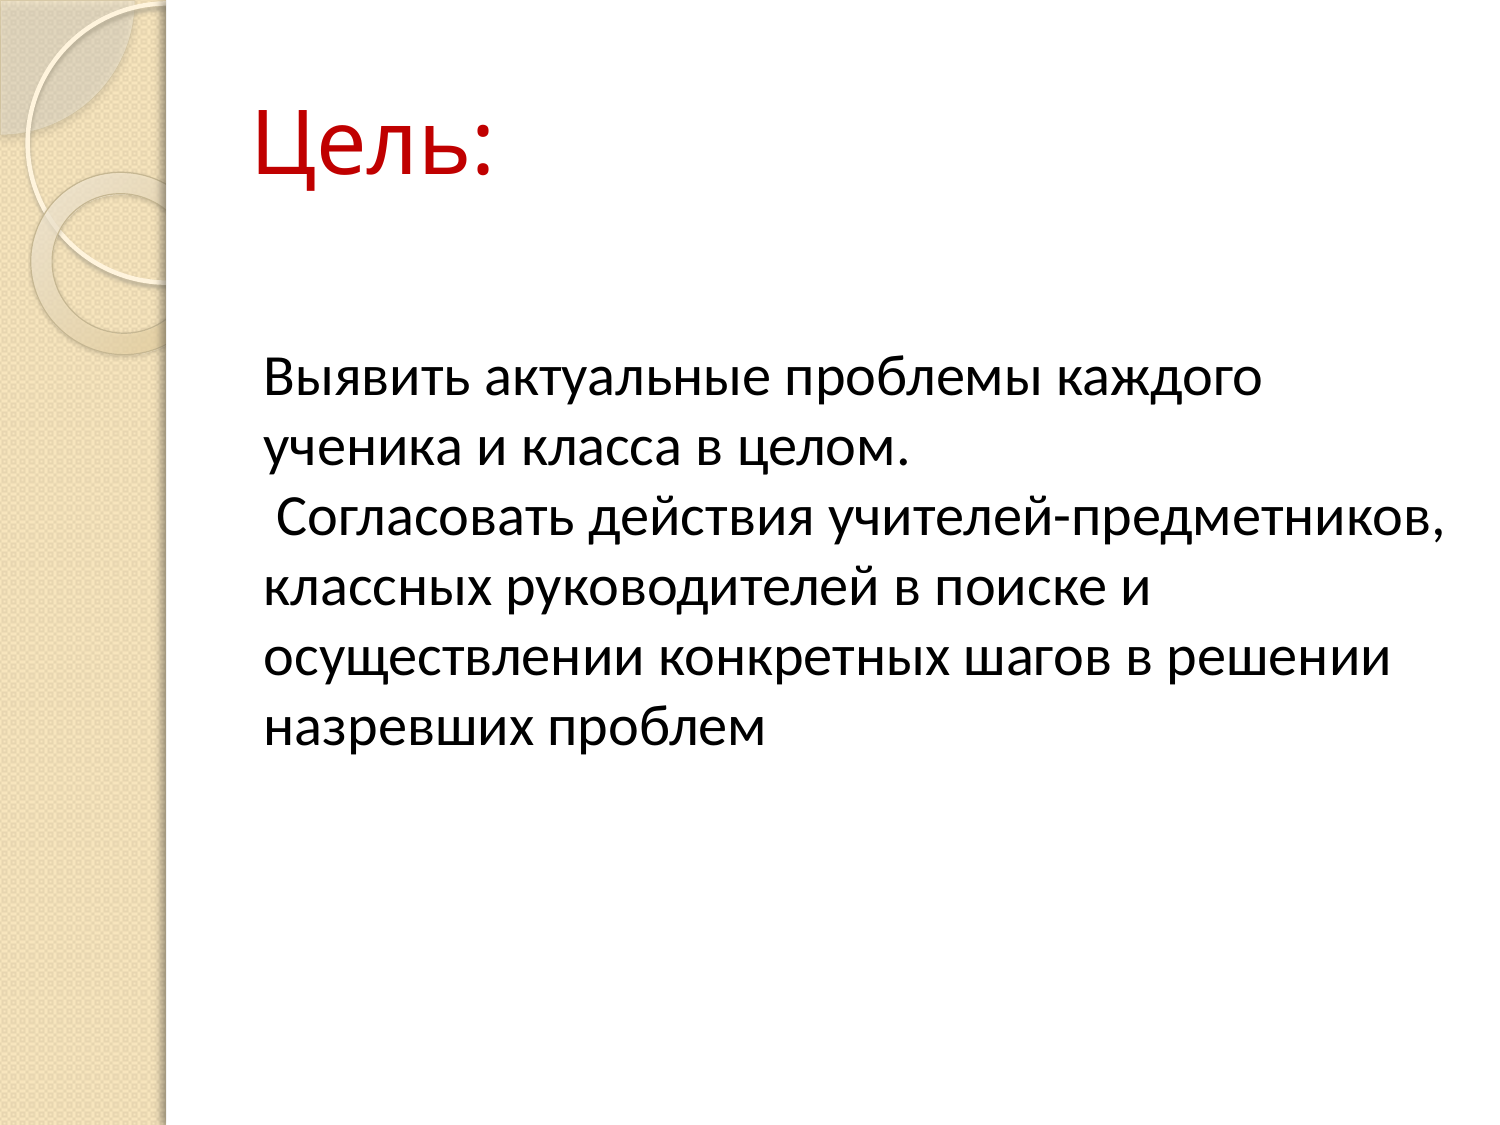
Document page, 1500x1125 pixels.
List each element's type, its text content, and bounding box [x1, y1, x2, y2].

list Выявить актуальные проблемы каждого ученика и класса в целом. Согласовать действия учителей-предметников, классных руководителей в поиске и осуществлении конкретных шагов в решении назревших проблем [235, 237, 1466, 1025]
title Цель: [235, 45, 1466, 233]
